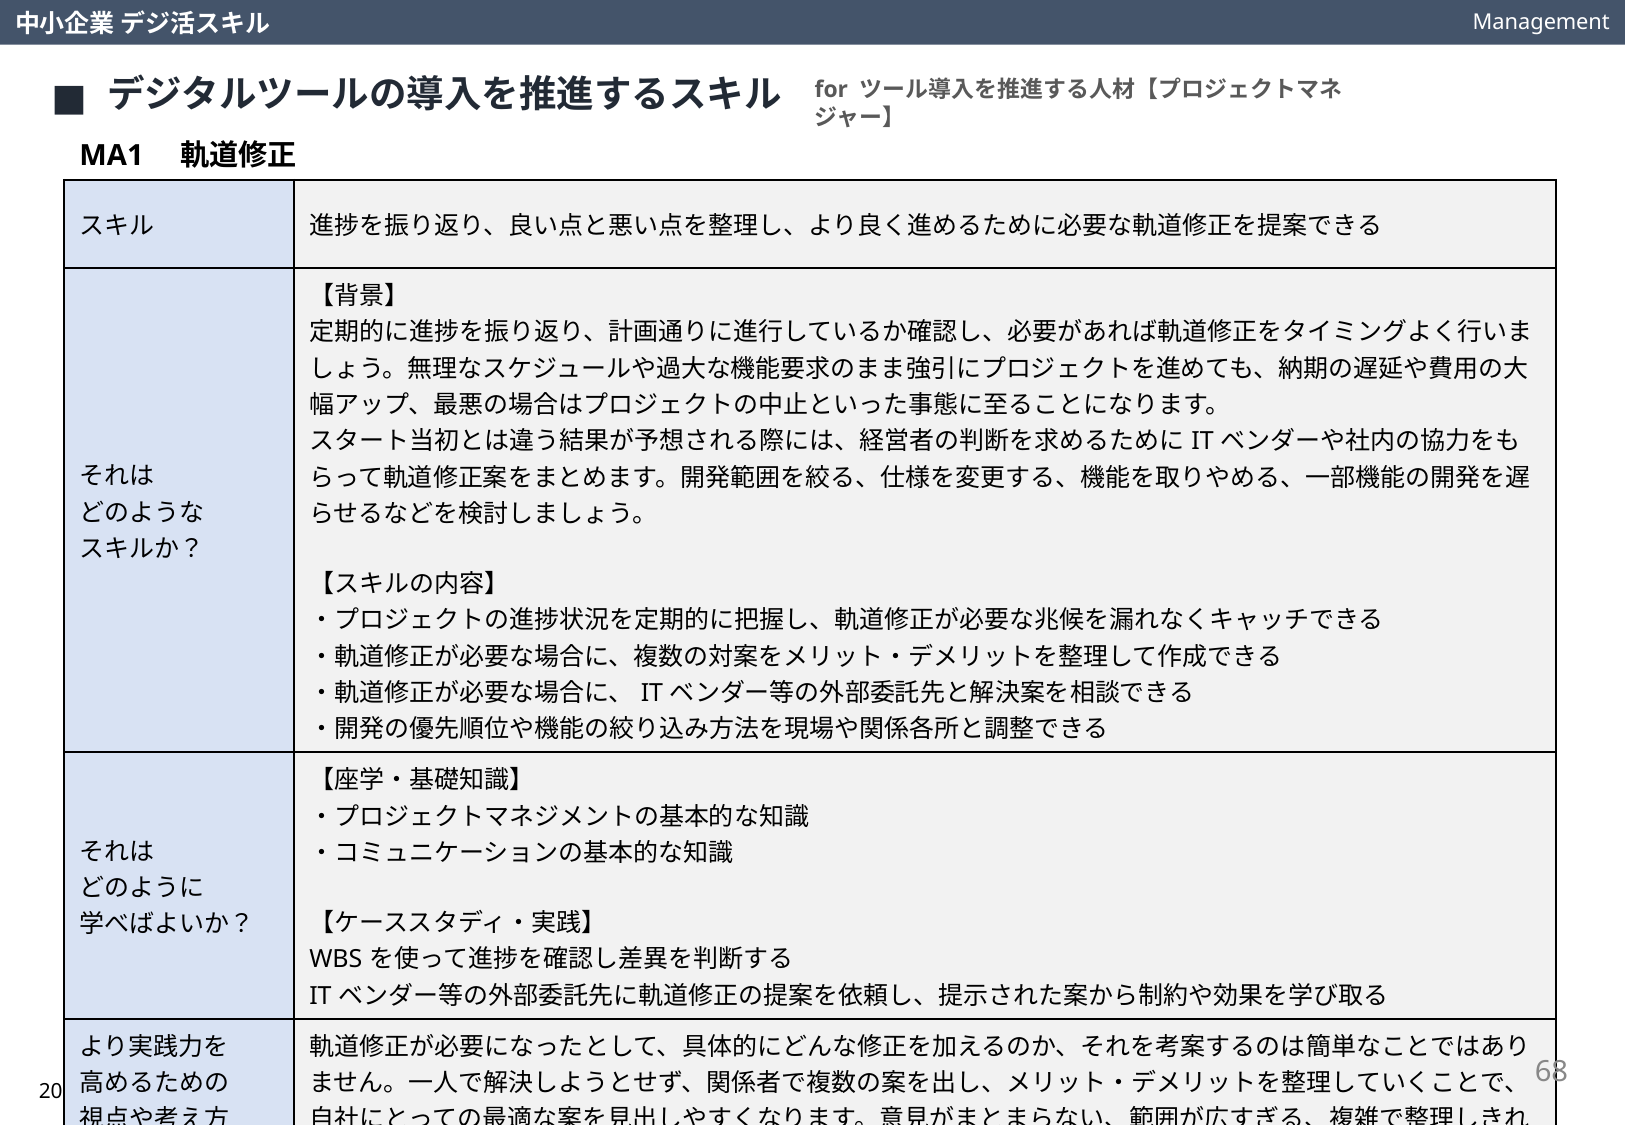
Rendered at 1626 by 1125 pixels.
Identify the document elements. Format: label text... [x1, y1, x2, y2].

table_header 進捗を振り返り、良い点と悪い点を整理し、より良く進めるために必要な軌道修正を提案できる [295, 181, 1555, 267]
text_box 中小企業 デジ活スキル [0, 0, 1625, 45]
text_box Management [1438, 0, 1625, 42]
text_box デジタルツールの導入を推進するスキル [36, 62, 1185, 123]
table_cell より実践力を 高めるための 視点や考え方は？ [65, 1020, 293, 1125]
table_cell 【背景】 定期的に進捗を振り返り、計画通りに進行しているか確認し、必要があれば軌道修正をタイミングよく行いましょう。無理なスケジュールや過大な機能要求のまま強引にプロジェクトを進めても、納期の遅延や費用の大幅アップ、最悪の場合はプロジェクトの中止といった事態に至ることになります。 スタート当初とは違う結果が予想される際には、経営者の判断を求めるためにITベンダーや社内の協力をもらって軌道修正案をまとめます。開発範囲を絞る、仕様を変更する、機能を取りやめる、一部機能の開発を遅らせるなどを検討しましょう。 【スキルの内容】 ・プロジェクトの進捗状況を定期的に把握し、軌道修正が必要な兆候を漏れなくキャッチできる ・軌道修正が必要な場合に、複数の対案をメリット・デメリットを整理して作成できる ・軌道修正が必要な場合に、ITベンダー等の外部委託先と解決案を相談できる ・開発の優先順位や機能の絞り込み方法を現場や関係各所と調整できる [295, 269, 1555, 751]
table_cell それは どのように 学べばよいか？ [65, 753, 293, 1018]
text_box for ツール導入を推進する人材【プロジェクトマネジャー】 [799, 67, 1447, 138]
table_cell それは どのような スキルか？ [65, 269, 293, 751]
table_header スキル [65, 181, 293, 267]
slide_number 68 [1217, 1042, 1584, 1103]
table_cell 【座学・基礎知識】 ・プロジェクトマネジメントの基本的な知識 ・コミュニケーションの基本的な知識 【ケーススタディ・実践】 WBSを使って進捗を確認し差異を判断する ITベンダー等の外部委託先に軌道修正の提案を依頼し、提示された案から制約や効果を学び取る [295, 753, 1555, 1018]
text_box MA1 軌道修正 [64, 128, 1561, 179]
table_cell 軌道修正が必要になったとして、具体的にどんな修正を加えるのか、それを考案するのは簡単なことではありません。一人で解決しようとせず、関係者で複数の案を出し、メリット・デメリットを整理していくことで、自社にとっての最適な案を見出しやすくなります。意見がまとまらない、範囲が広すぎる、複雑で整理しきれない、などの場合には、社外の専門家にセカンドオピニオンを求めてもよいでしょう。 [295, 1020, 1555, 1125]
